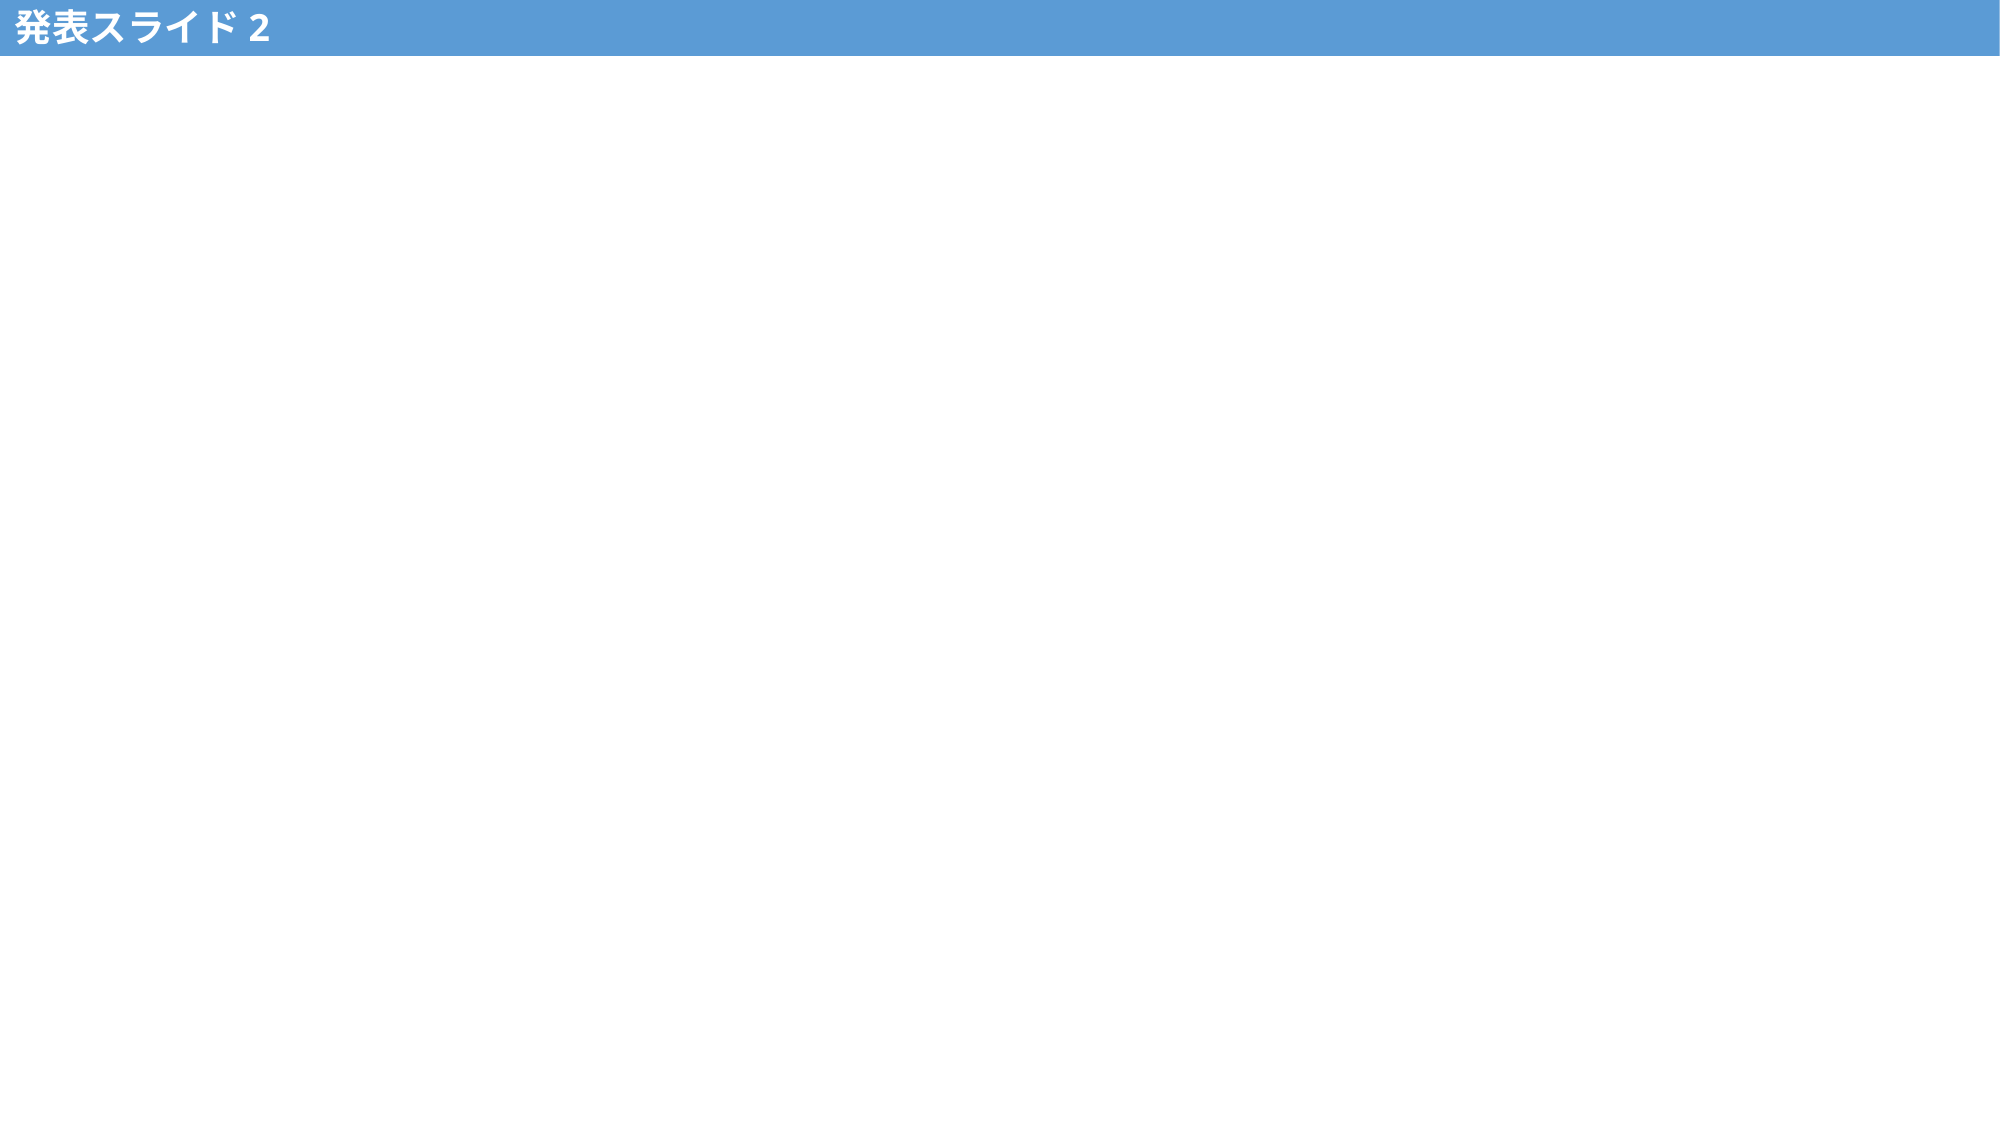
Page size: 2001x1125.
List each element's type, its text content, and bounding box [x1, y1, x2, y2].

text_box 発表スライド2 [0, 0, 2000, 57]
